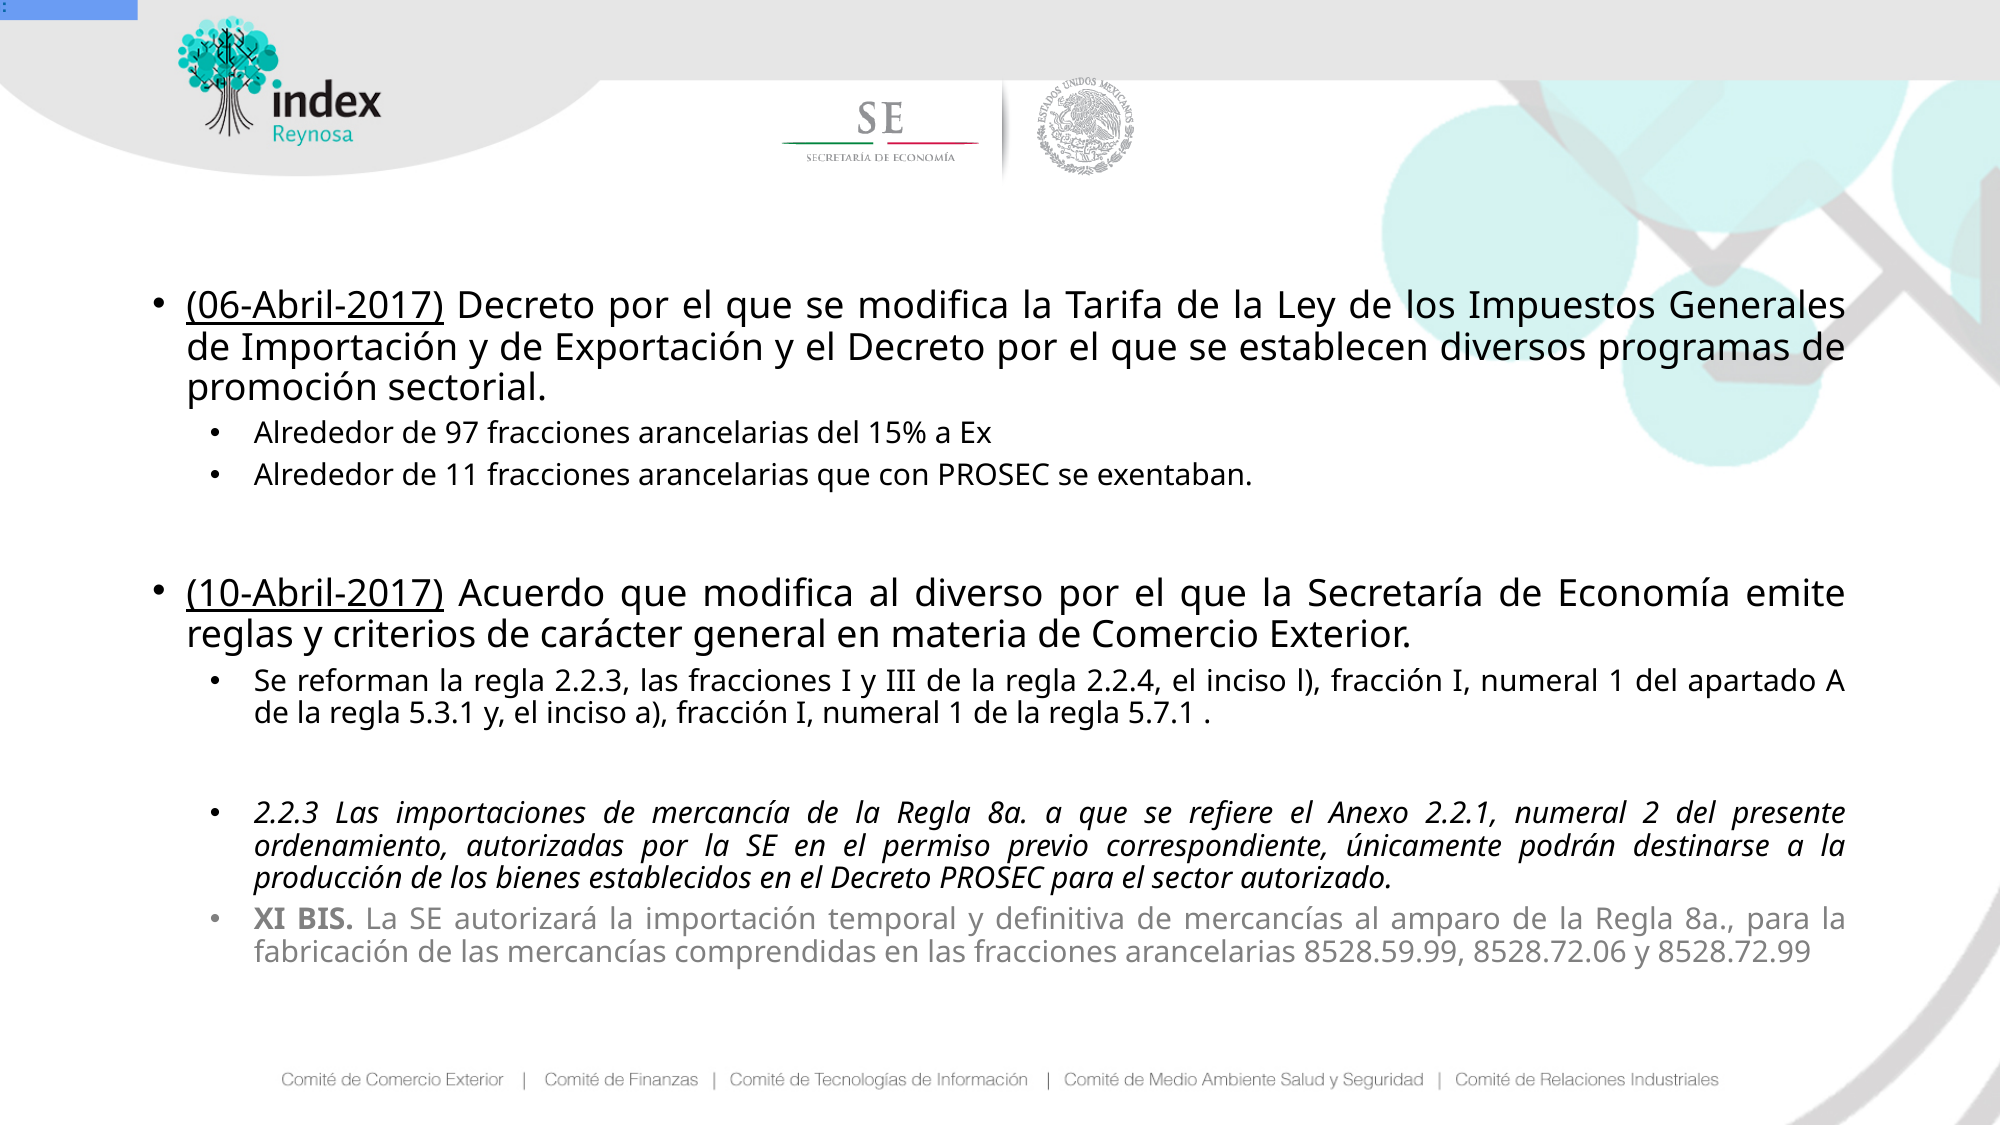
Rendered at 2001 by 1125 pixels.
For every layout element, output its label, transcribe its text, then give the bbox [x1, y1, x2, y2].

list (06-Abril-2017) Decreto por el que se modifica la Tarifa de la Ley de los Impuestos Generales de Importación y de Exportación y el Decreto por el que se establecen diversos programas de promoción sectorial. Alrededor de 97 fracciones arancelarias del 15% a Ex Alrededor de 11 fracciones arancelarias que con PROSEC se exentaban. (10-Abril-2017) Acuerdo que modifica al diverso por el que la Secretaría de Economía emite reglas y criterios de carácter general en materia de Comercio Exterior. Se reforman la regla 2.2.3, las fracciones I y III de la regla 2.2.4, el inciso l), fracción I, numeral 1 del apartado A de la regla 5.3.1 y, el inciso a), fracción I, numeral 1 de la regla 5.7.1 . 2.2.3 Las importaciones de mercancía de la Regla 8a. a que se refiere el Anexo 2.2.1, numeral 2 del presente ordenamiento, autorizadas por la SE en el permiso previo correspondiente, únicamente podrán destinarse a la producción de los bienes establecidos en el Decreto PROSEC para el sector autorizado. XI BIS. La SE autorizará la importación temporal y definitiva de mercancías al amparo de la Regla 8a., para la fabricación de las mercancías comprendidas en las fracciones arancelarias 8528.59.99, 8528.72.06 y 8528.72.99 [137, 274, 1863, 980]
text_box I. Cupos de importación: [0, 0, 138, 21]
picture [0, 0, 2000, 1125]
